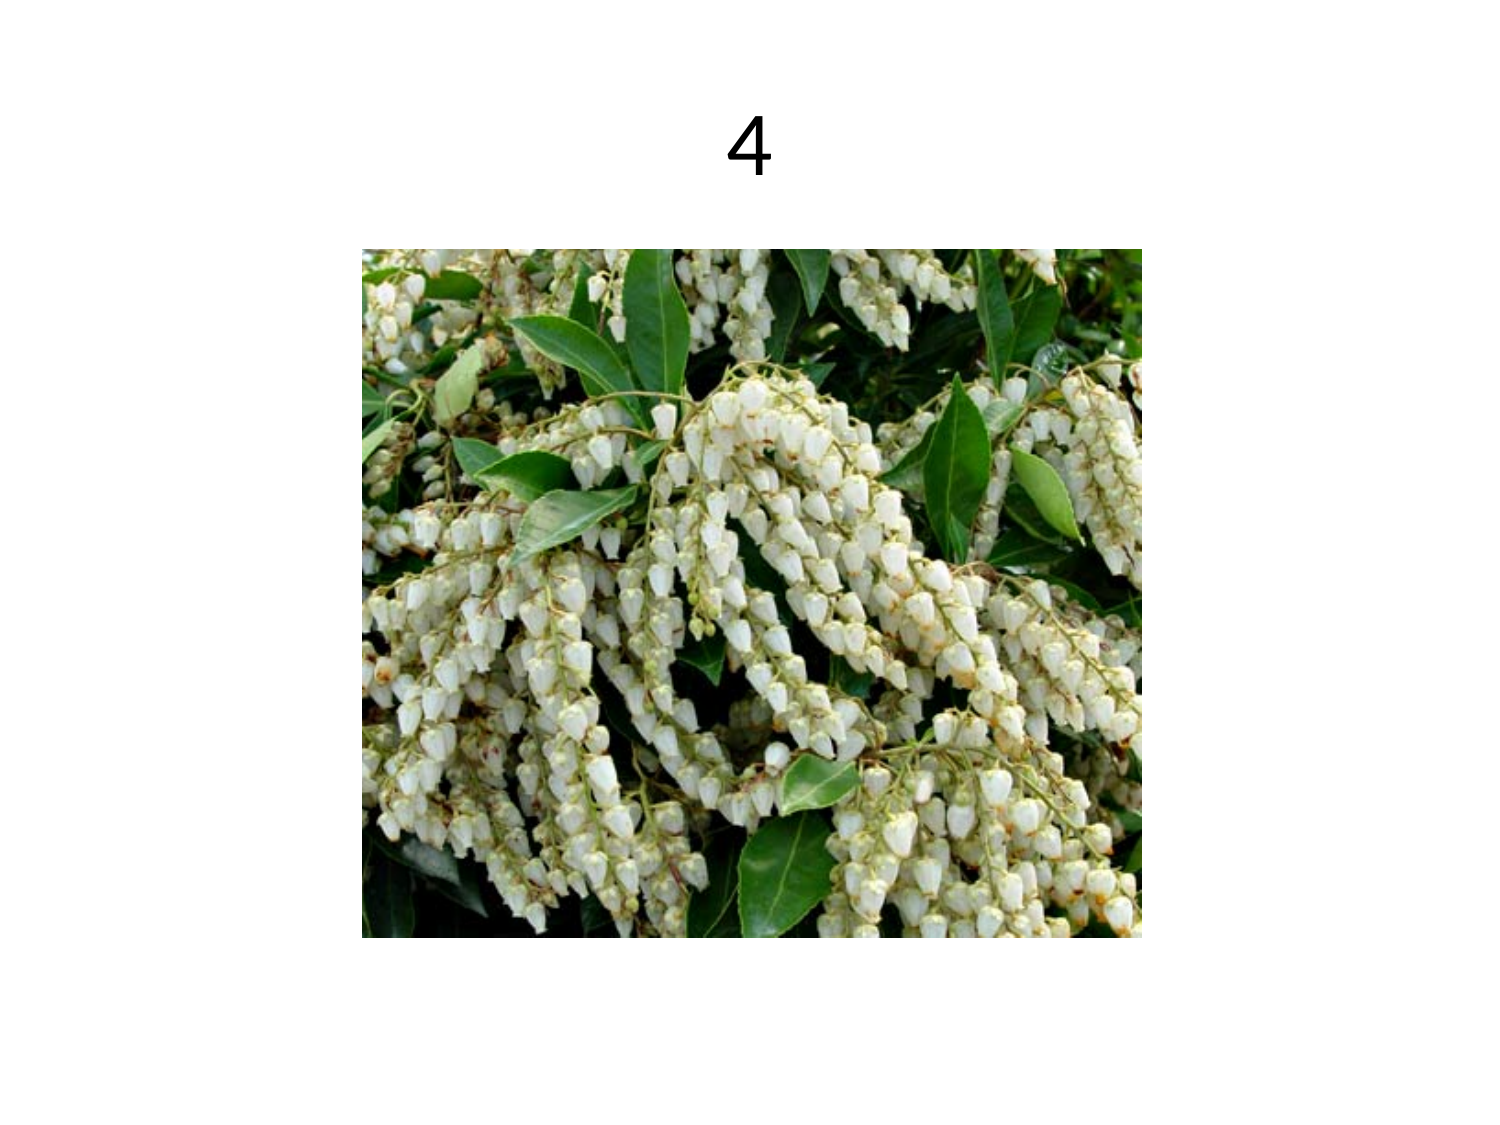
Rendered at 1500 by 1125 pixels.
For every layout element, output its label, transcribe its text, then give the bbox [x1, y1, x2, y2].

title 4 [75, 45, 1425, 233]
picture [362, 249, 1142, 938]
